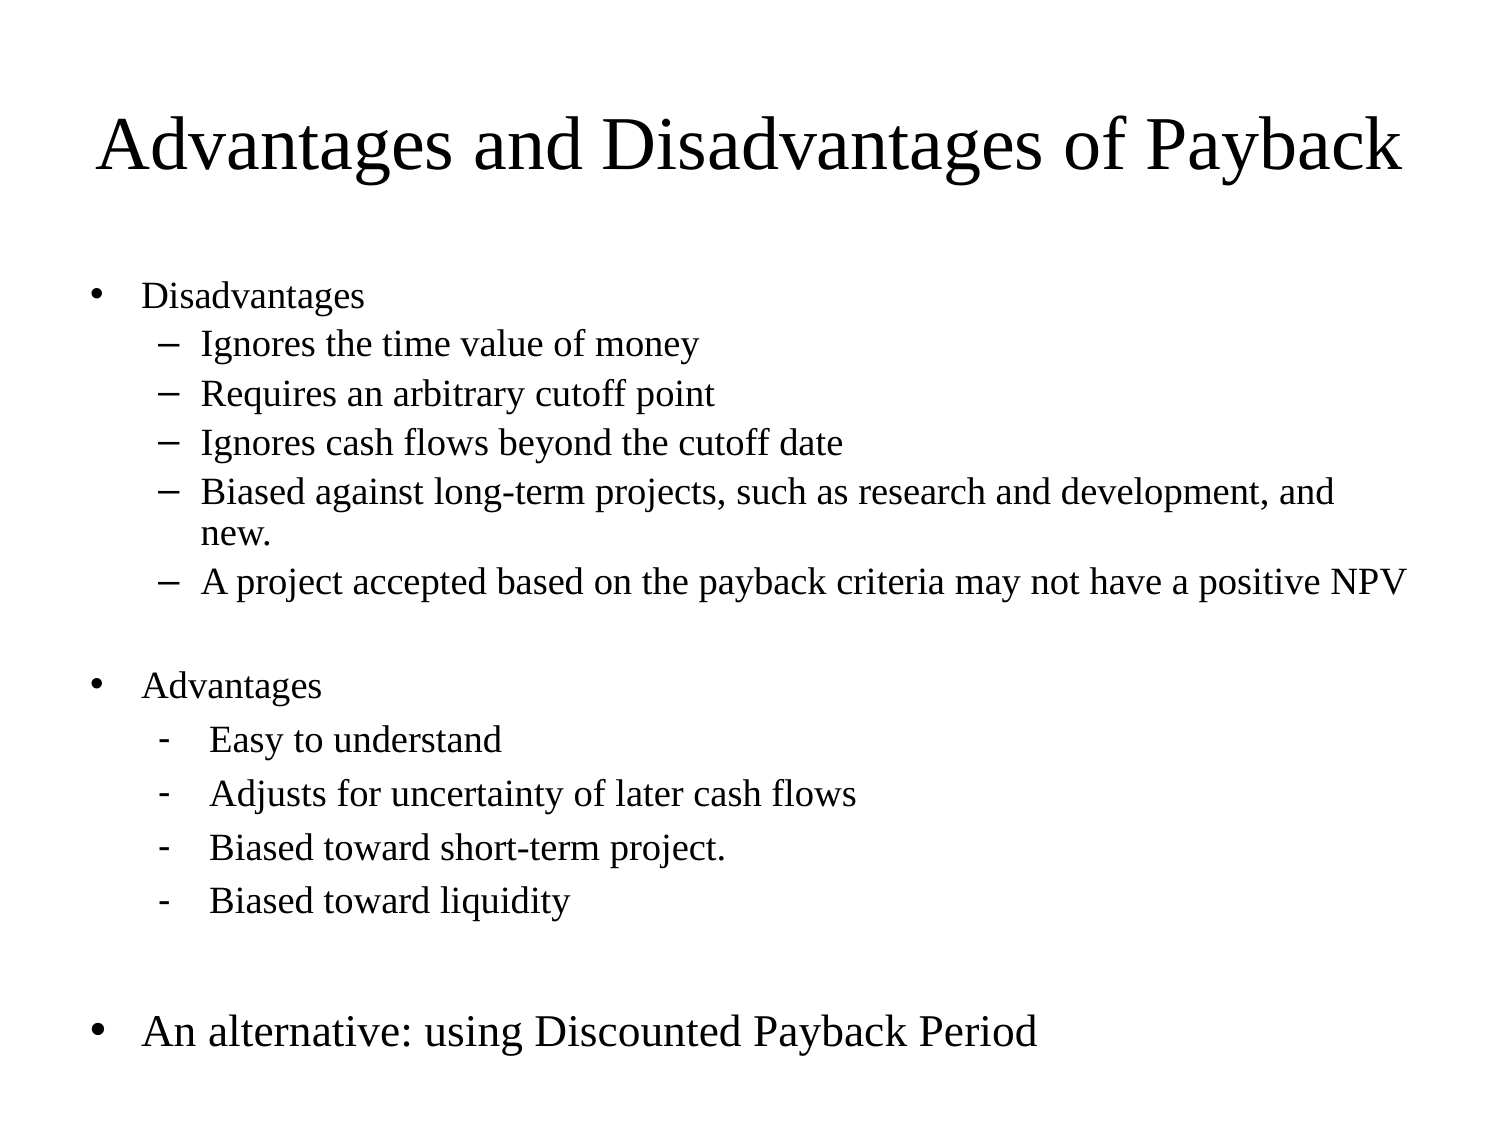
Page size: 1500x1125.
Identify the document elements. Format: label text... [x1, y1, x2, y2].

title Advantages and Disadvantages of Payback [75, 45, 1425, 233]
list Disadvantages Ignores the time value of money Requires an arbitrary cutoff point Ignores cash flows beyond the cutoff date Biased against long-term projects, such as research and development, and new. A project accepted based on the payback criteria may not have a positive NPV Advantages Easy to understand Adjusts for uncertainty of later cash flows Biased toward short-term project. Biased toward liquidity An alternative: using Discounted Payback Period [75, 262, 1425, 1087]
